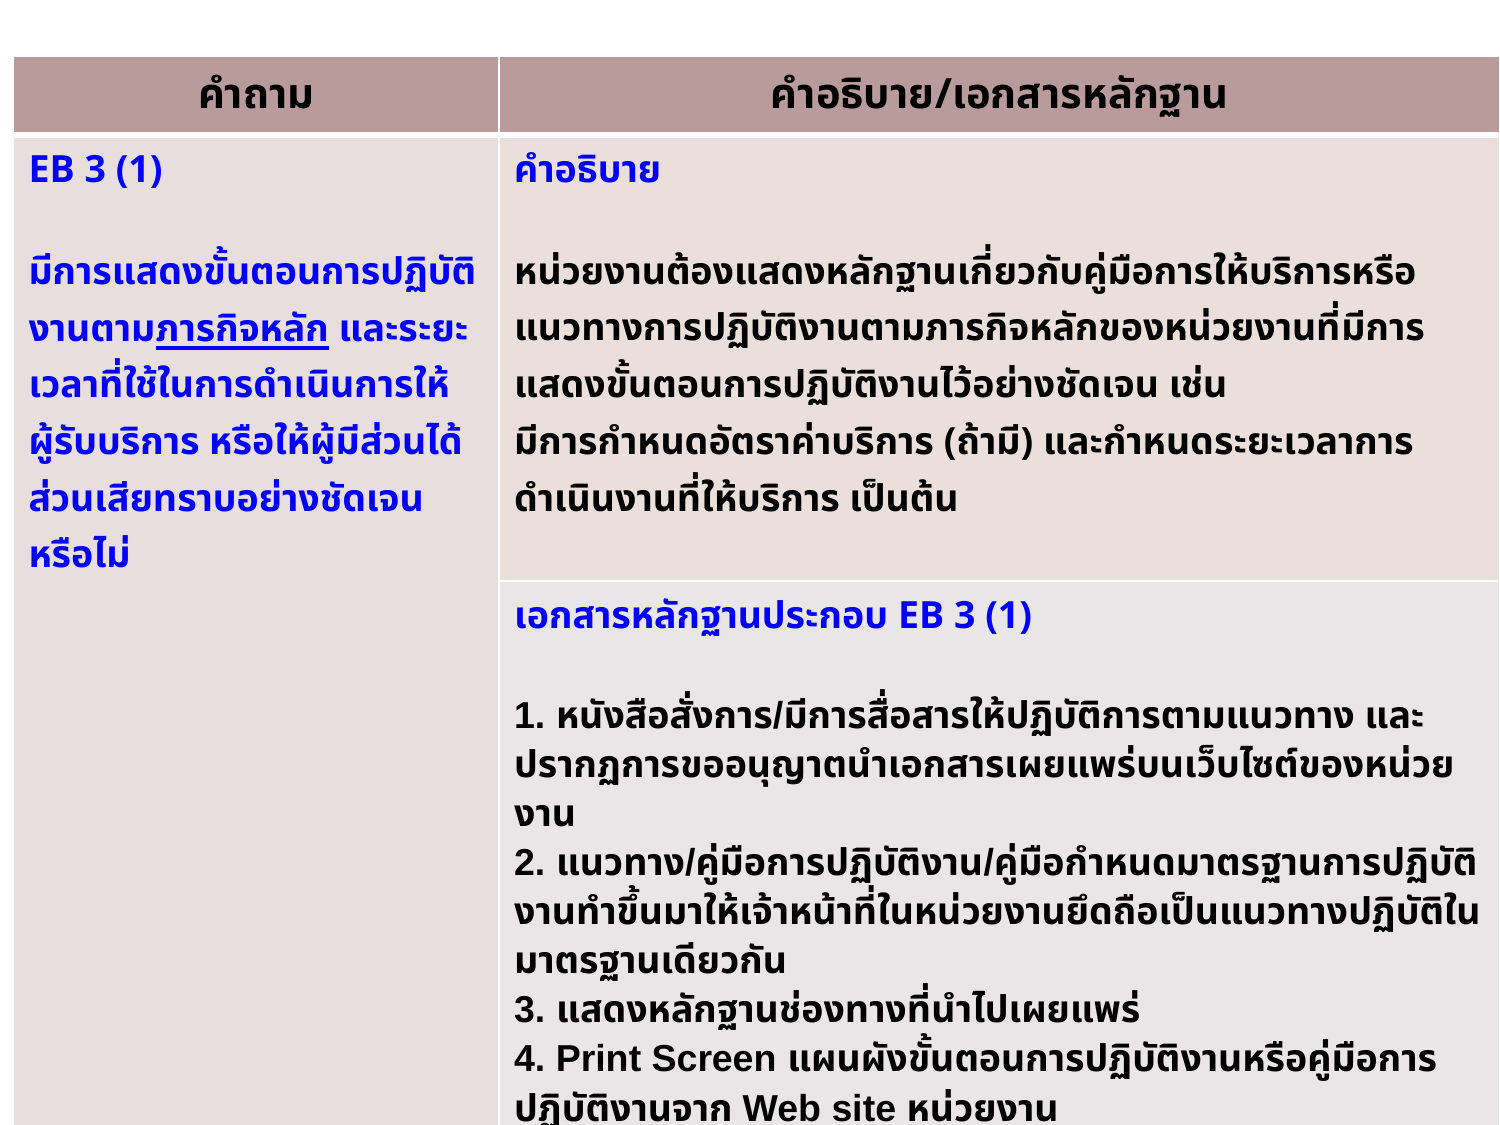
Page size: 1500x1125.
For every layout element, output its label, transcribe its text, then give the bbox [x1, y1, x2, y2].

table_header คำอธิบาย/เอกสารหลักฐาน [500, 57, 1499, 132]
table_header คำถาม [14, 57, 498, 132]
table_cell เอกสารหลักฐานประกอบ EB 3 (1) 1. หนังสือสั่งการ/มีการสื่อสารให้ปฏิบัติการตามแนวทาง และปรากฏการขออนุญาตนำเอกสารเผยแพร่บนเว็บไซต์ของหน่วยงาน 2. แนวทาง/คู่มือการปฏิบัติงาน/คู่มือกำหนดมาตรฐานการปฏิบัติงานทำขึ้นมาให้เจ้าหน้าที่ในหน่วยงานยึดถือเป็นแนวทางปฏิบัติในมาตรฐานเดียวกัน 3. แสดงหลักฐานช่องทางที่นำไปเผยแพร่ 4. Print Screen แผนผังขั้นตอนการปฏิบัติงานหรือคู่มือการปฏิบัติงานจาก Web site หน่วยงาน (ใช้ข้อ EB2 (1)) [500, 582, 1499, 1125]
table_cell คำอธิบาย หน่วยงานต้องแสดงหลักฐานเกี่ยวกับคู่มือการให้บริการหรือแนวทางการปฏิบัติงานตามภารกิจหลักของหน่วยงานที่มีการแสดงขั้นตอนการปฏิบัติงานไว้อย่างชัดเจน เช่น มีการกำหนดอัตราค่าบริการ (ถ้ามี) และกำหนดระยะเวลาการดำเนินงานที่ให้บริการ เป็นต้น [500, 138, 1499, 580]
table_cell EB 3 (1) มีการแสดงขั้นตอนการปฏิบัติงานตามภารกิจหลัก และระยะเวลาที่ใช้ในการดำเนินการให้ผู้รับบริการ หรือให้ผู้มีส่วนได้ส่วนเสียทราบอย่างชัดเจน หรือไม่ [14, 138, 498, 1125]
